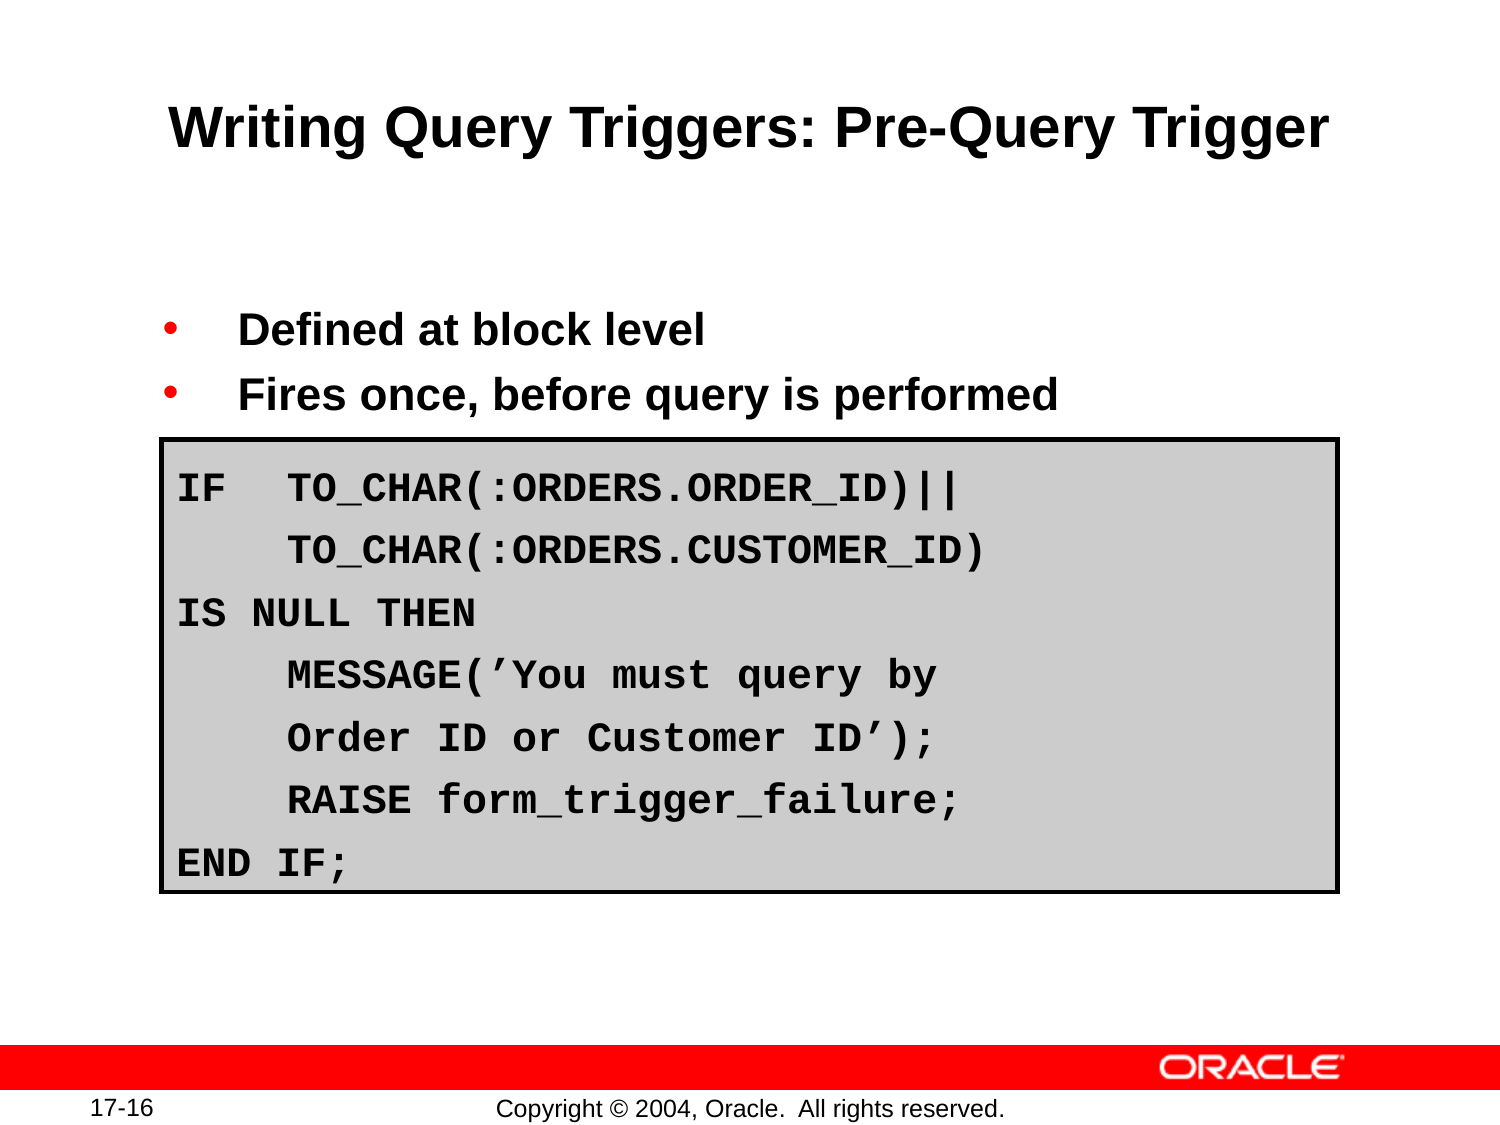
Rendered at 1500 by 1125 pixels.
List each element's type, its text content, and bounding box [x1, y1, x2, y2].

title Writing Query Triggers: Pre-Query Trigger [149, 87, 1351, 232]
text_box IF TO_CHAR(:ORDERS.ORDER_ID)|| TO_CHAR(:ORDERS.CUSTOMER_ID) IS NULL THEN MESSAGE(’You must query by Order ID or Customer ID’); RAISE form_trigger_failure; END IF; [161, 439, 1338, 892]
list Defined at block level Fires once, before query is performed [141, 297, 1351, 424]
